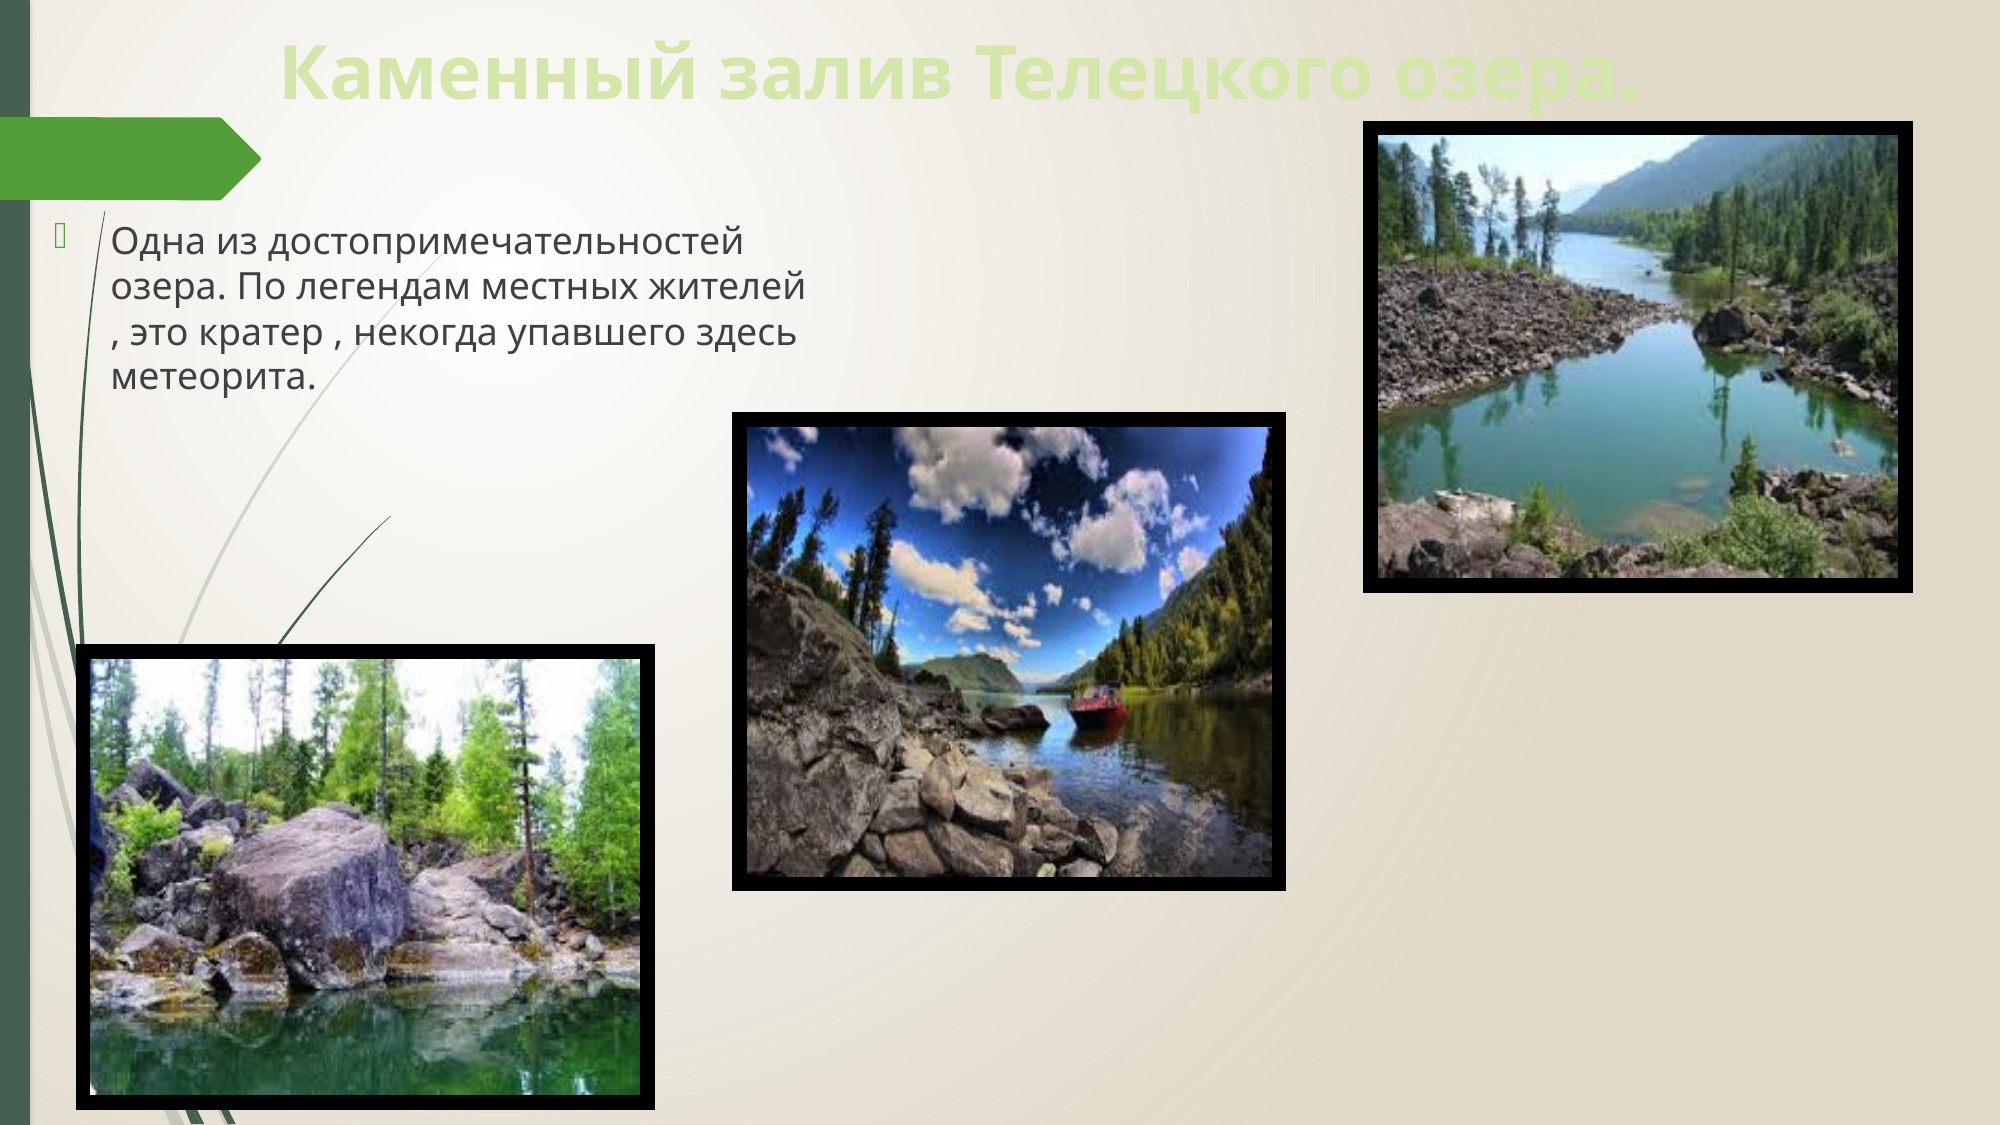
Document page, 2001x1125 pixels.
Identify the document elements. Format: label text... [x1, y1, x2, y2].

list Одна из достопримечательностей озера. По легендам местных жителей , это кратер , некогда упавшего здесь метеорита. [39, 210, 828, 553]
picture [1377, 135, 1899, 579]
picture [746, 426, 1272, 878]
picture [89, 658, 641, 1096]
title Каменный залив Телецкого озера. [263, 16, 1726, 227]
